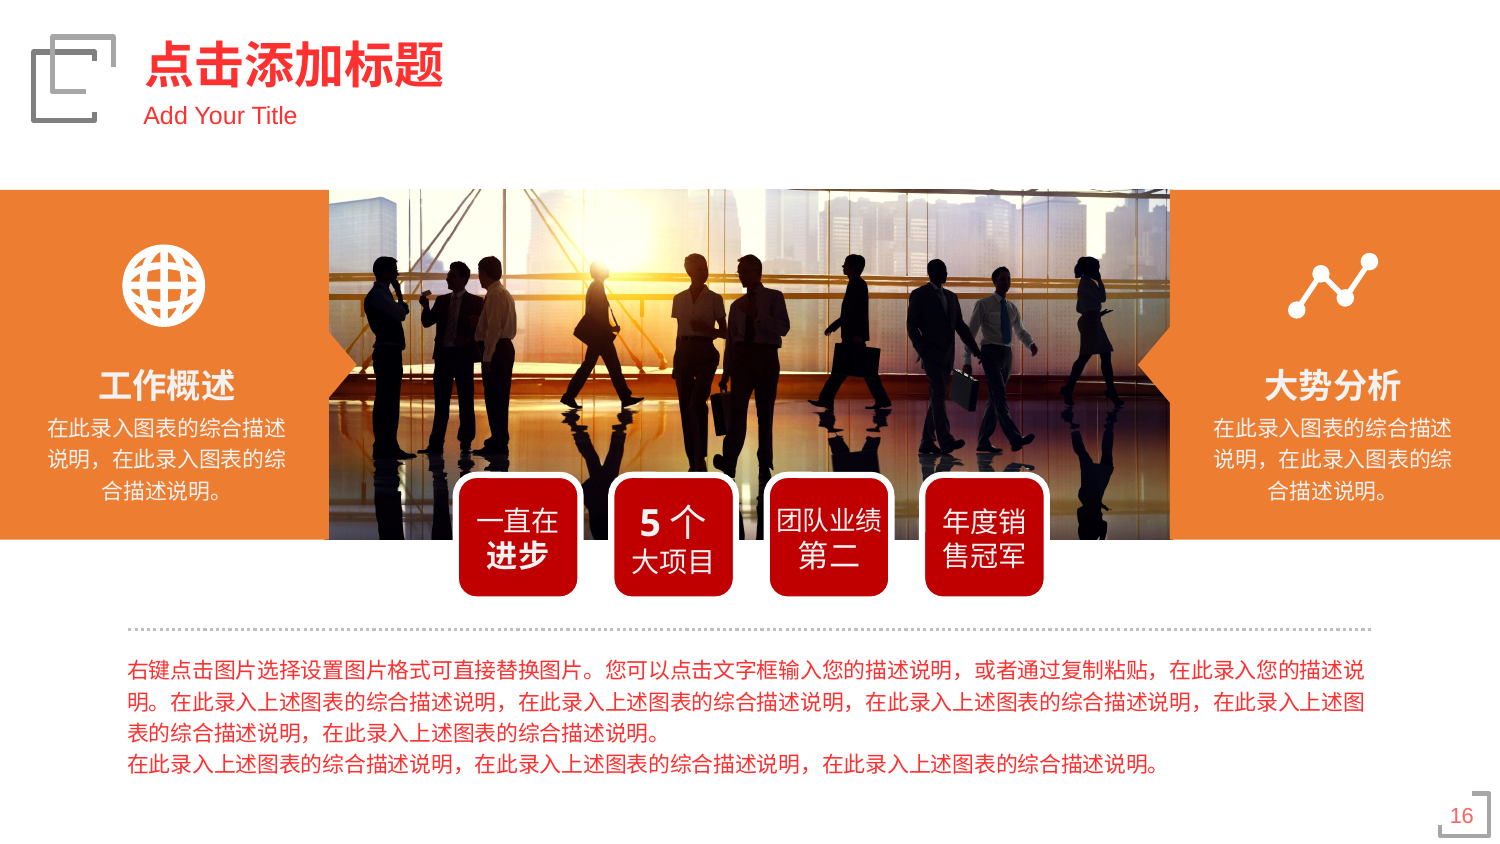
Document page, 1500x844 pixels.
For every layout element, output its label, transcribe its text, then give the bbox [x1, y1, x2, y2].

text_box 团队业绩 第二 [761, 496, 897, 581]
text_box [453, 472, 583, 602]
text_box [764, 472, 894, 496]
text_box 5个 大项目 [616, 491, 731, 586]
text_box 右键点击图片选择设置图片格式可直接替换图片。您可以点击文字框输入您的描述说明，或者通过复制粘贴，在此录入您的描述说明。在此录入上述图表的综合描述说明，在此录入上述图表的综合描述说明，在此录入上述图表的综合描述说明，在此录入上述图表的综合描述说明，在此录入上述图表的综合描述说明。 在此录入上述图表的综合描述说明，在此录入上述图表的综合描述说明，在此录入上述图表的综合描述说明。 [127, 651, 1373, 778]
text_box 年度销售冠军 [922, 497, 1047, 580]
text_box 点击添加标题 [133, 27, 457, 99]
text_box Add Your Title [132, 93, 416, 135]
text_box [0, 189, 357, 540]
text_box [355, 188, 1138, 542]
text_box [609, 472, 739, 602]
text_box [1137, 189, 1500, 540]
text_box [764, 581, 894, 602]
text_box [919, 472, 1049, 602]
text_box 一直在 进步 [457, 495, 579, 582]
